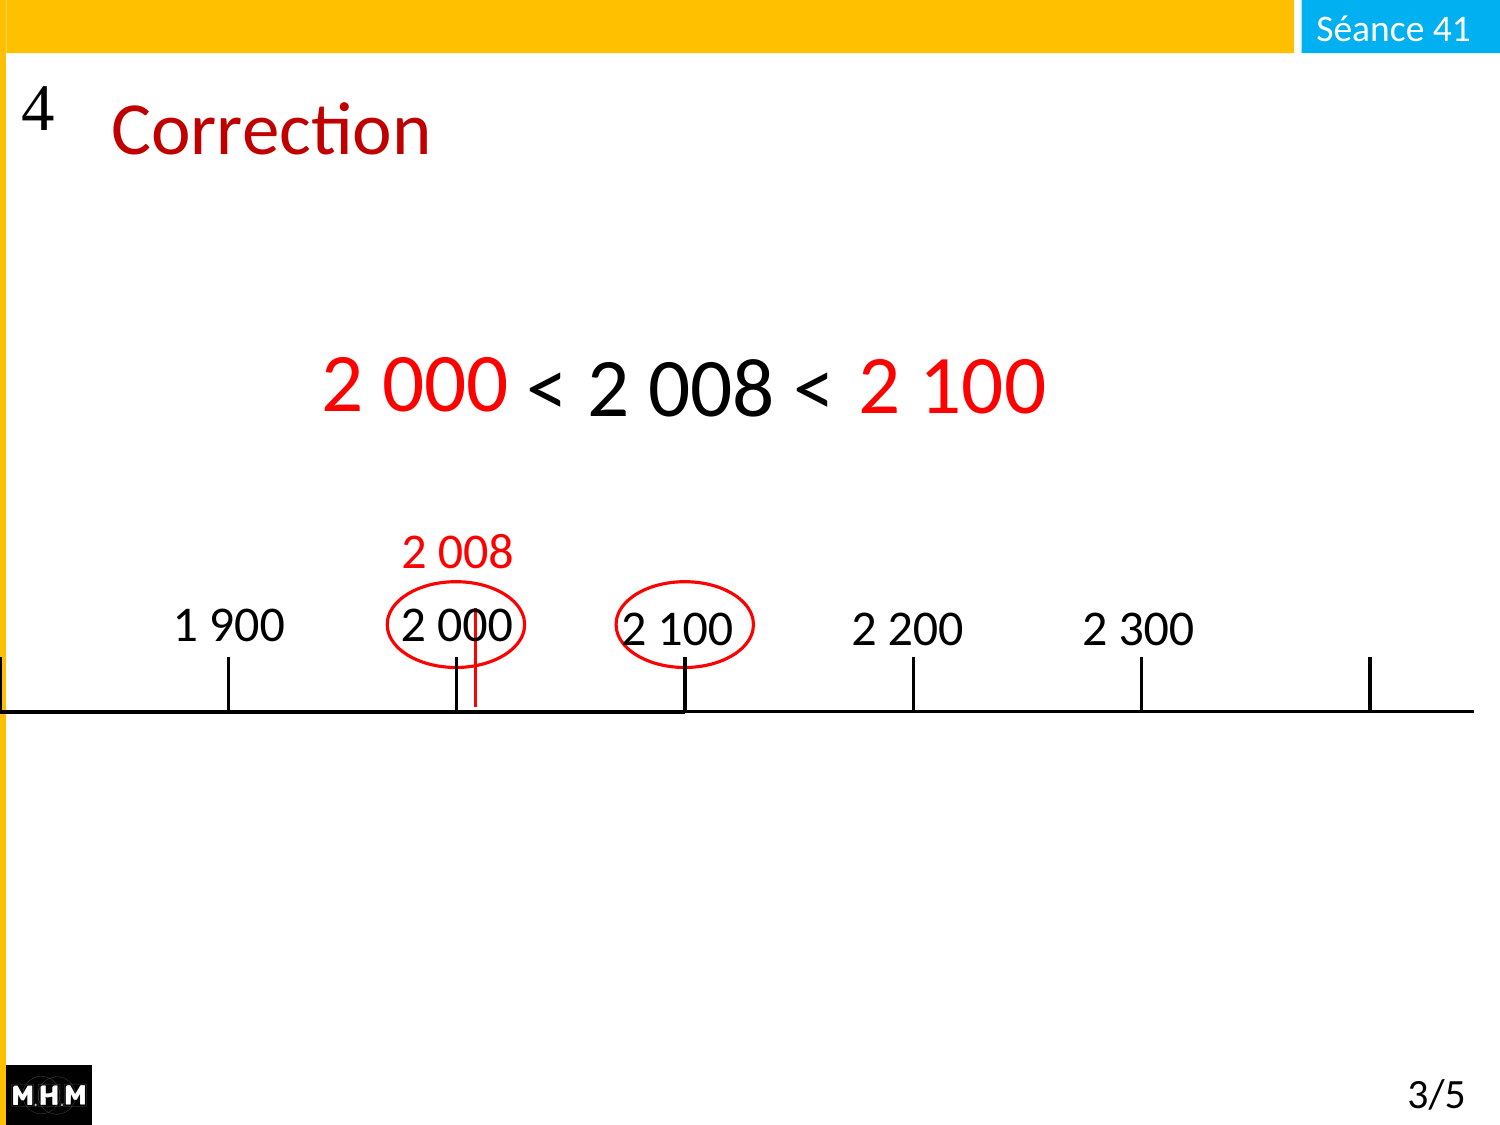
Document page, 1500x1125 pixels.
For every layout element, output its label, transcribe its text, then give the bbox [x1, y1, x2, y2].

picture [6, 1065, 92, 1125]
list 3/5 [1373, 1064, 1500, 1125]
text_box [0, 583, 1474, 713]
text_box … < 2 008 < … [435, 326, 1072, 441]
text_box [386, 510, 565, 583]
text_box 2 000 [306, 321, 525, 436]
text_box 2 100 [844, 322, 1072, 438]
title Correction [96, 60, 1391, 200]
